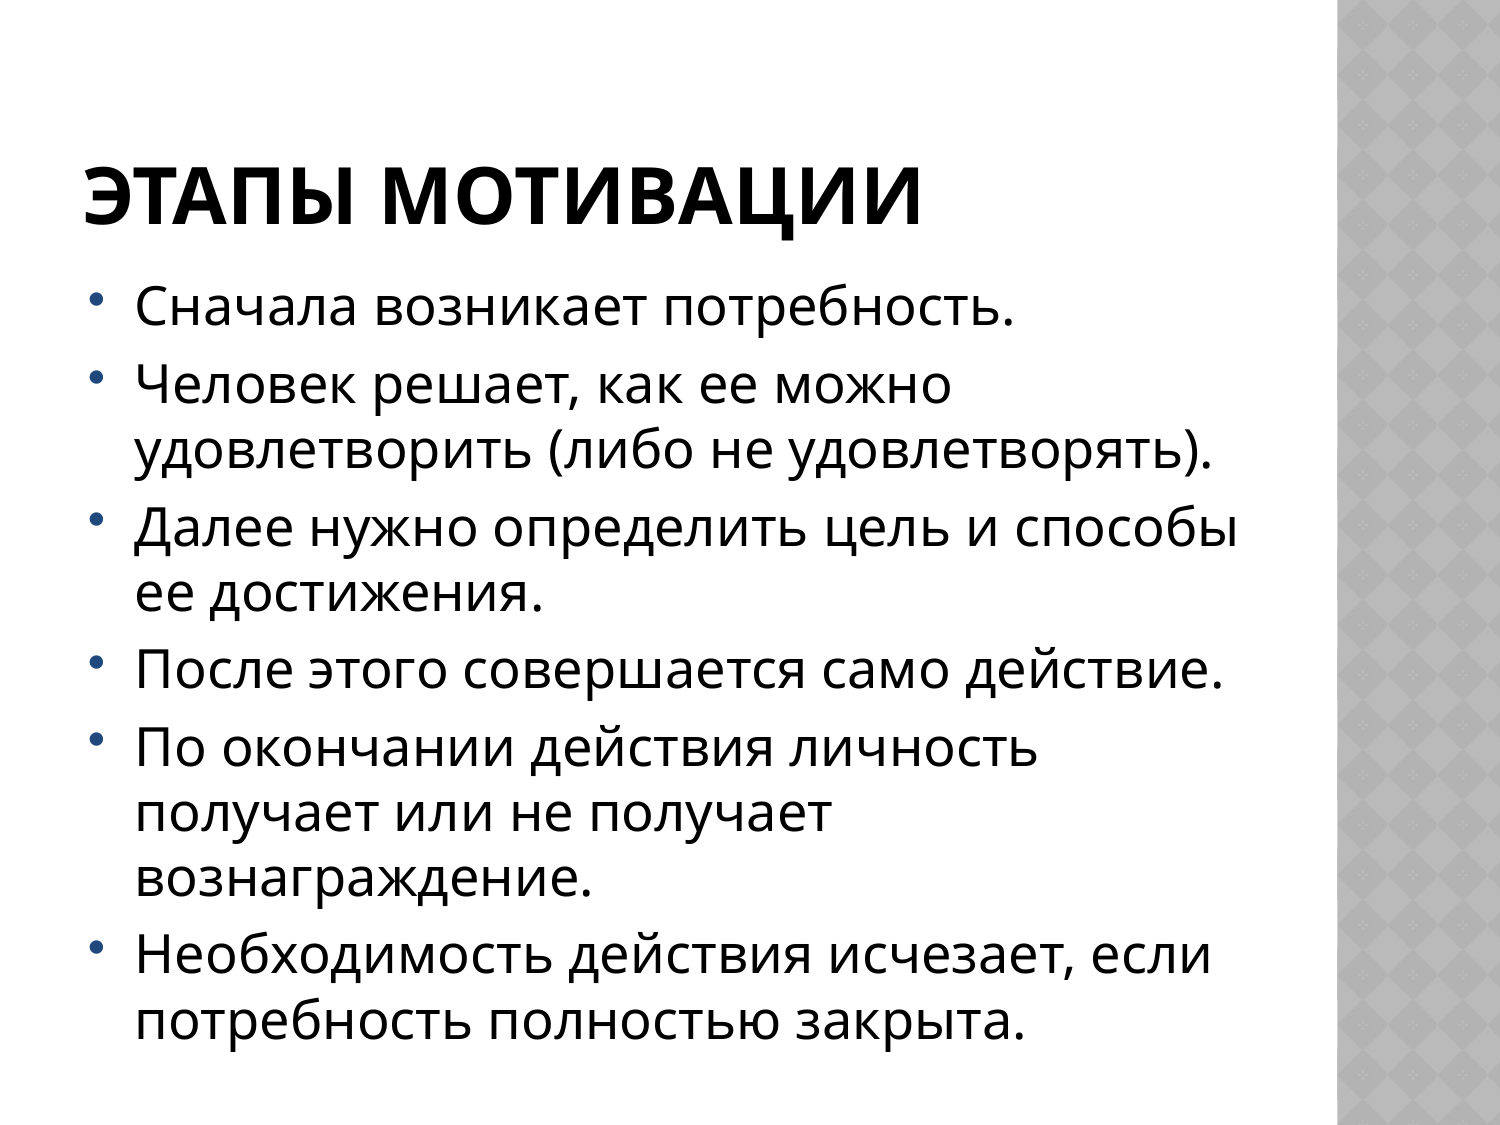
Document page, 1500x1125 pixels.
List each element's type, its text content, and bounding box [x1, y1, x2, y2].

list Сначала возникает потребность. Человек решает, как ее можно удовлетворить (либо не удовлетворять). Далее нужно определить цель и способы ее достижения. После этого совершается само действие. По окончании действия личность получает или не получает вознаграждение. Необходимость действия исчезает, если потребность полностью закрыта. [75, 264, 1263, 1059]
title Этапы мотивации [75, 52, 1263, 240]
